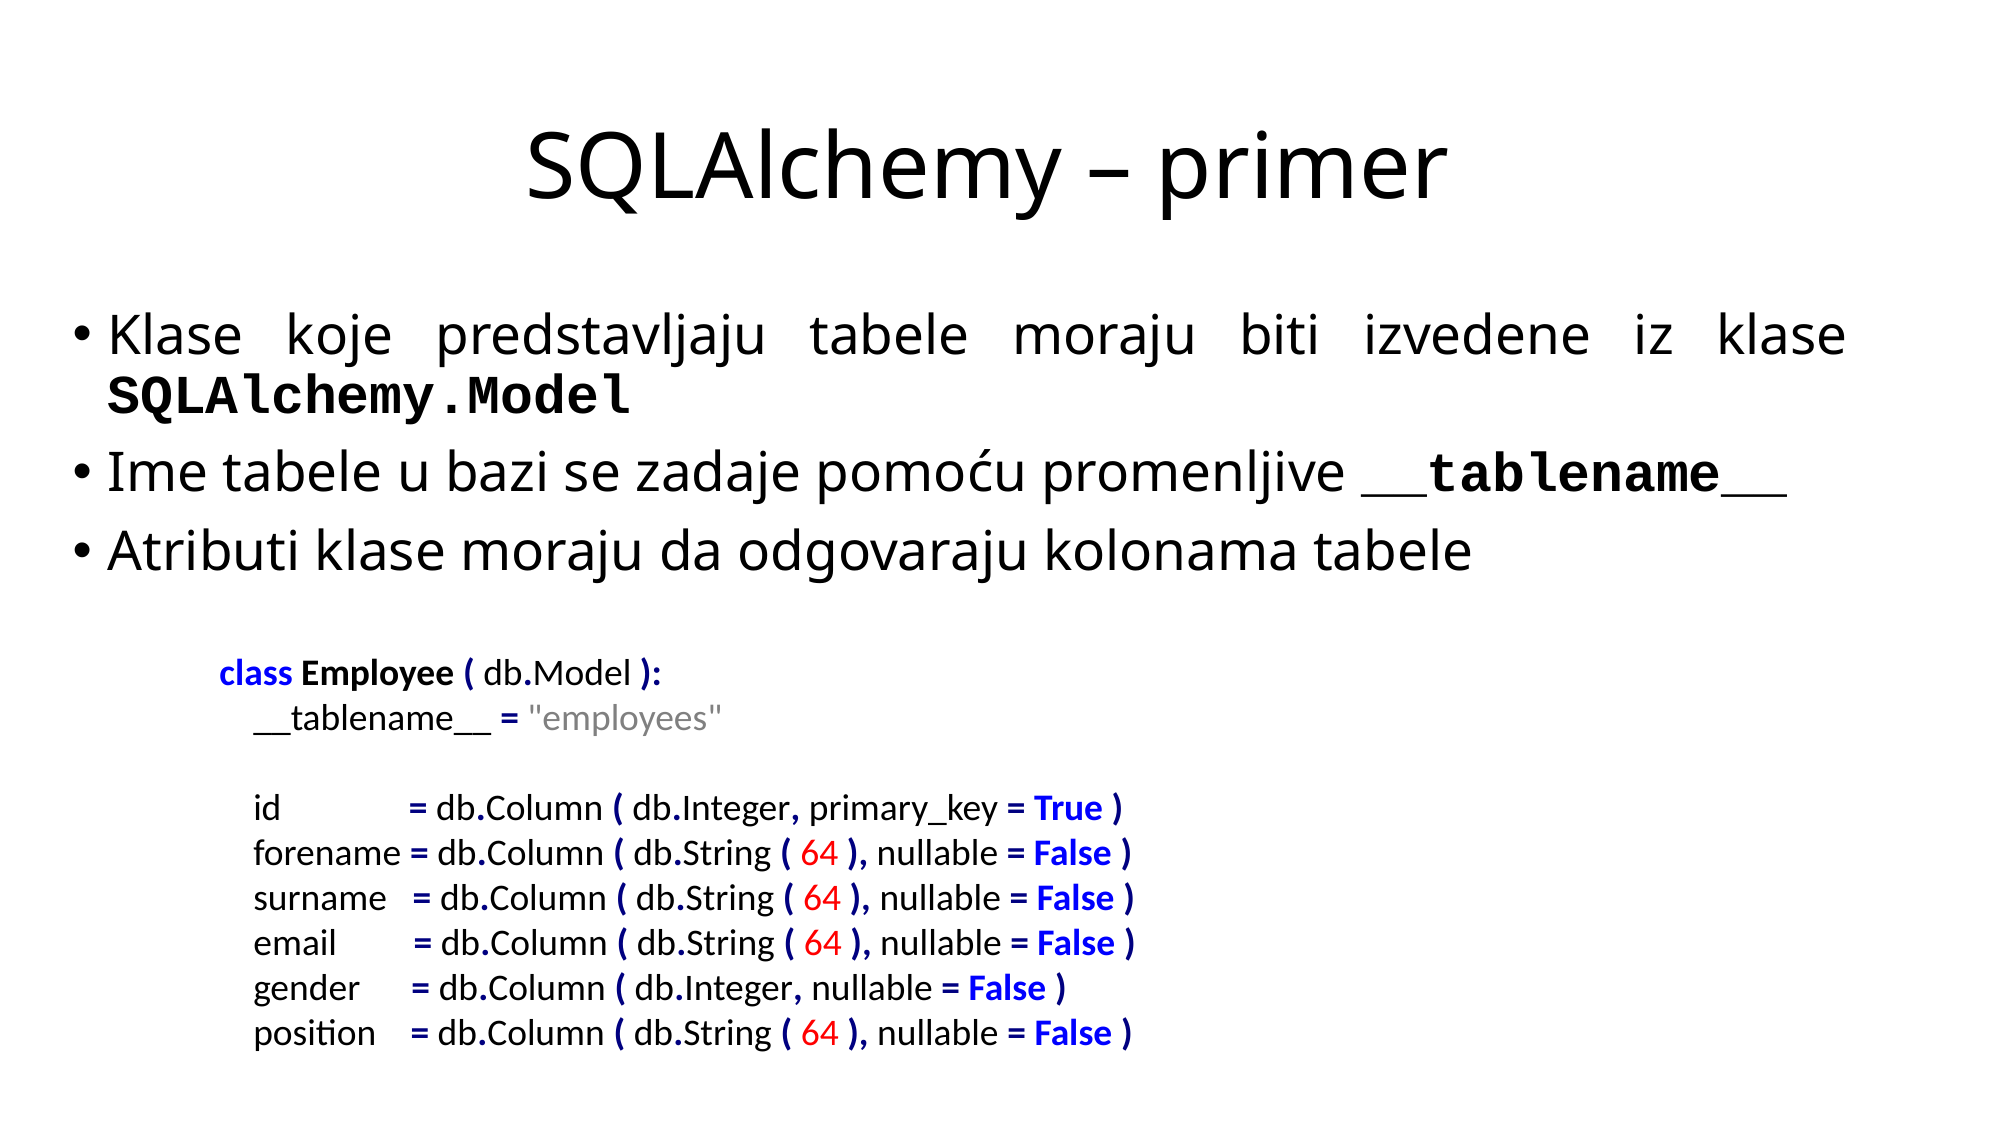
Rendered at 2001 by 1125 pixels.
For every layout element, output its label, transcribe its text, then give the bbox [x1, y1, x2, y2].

title SQLAlchemy – primer [137, 59, 1863, 278]
list Klase koje predstavljaju tabele moraju biti izvedene iz klase SQLAlchemy.Model Ime tabele u bazi se zadaje pomoću promenljive __tablename__ Atributi klase moraju da odgovaraju kolonama tabele [57, 299, 1863, 632]
text_box class Employee ( db.Model ): __tablename__ = "employees" id = db.Column ( db.Integer, primary_key = True ) forename = db.Column ( db.String ( 64 ), nullable = False ) surname = db.Column ( db.String ( 64 ), nullable = False ) email = db.Column ( db.String ( 64 ), nullable = False ) gender = db.Column ( db.Integer, nullable = False ) position = db.Column ( db.String ( 64 ), nullable = False ) [204, 640, 1205, 1061]
